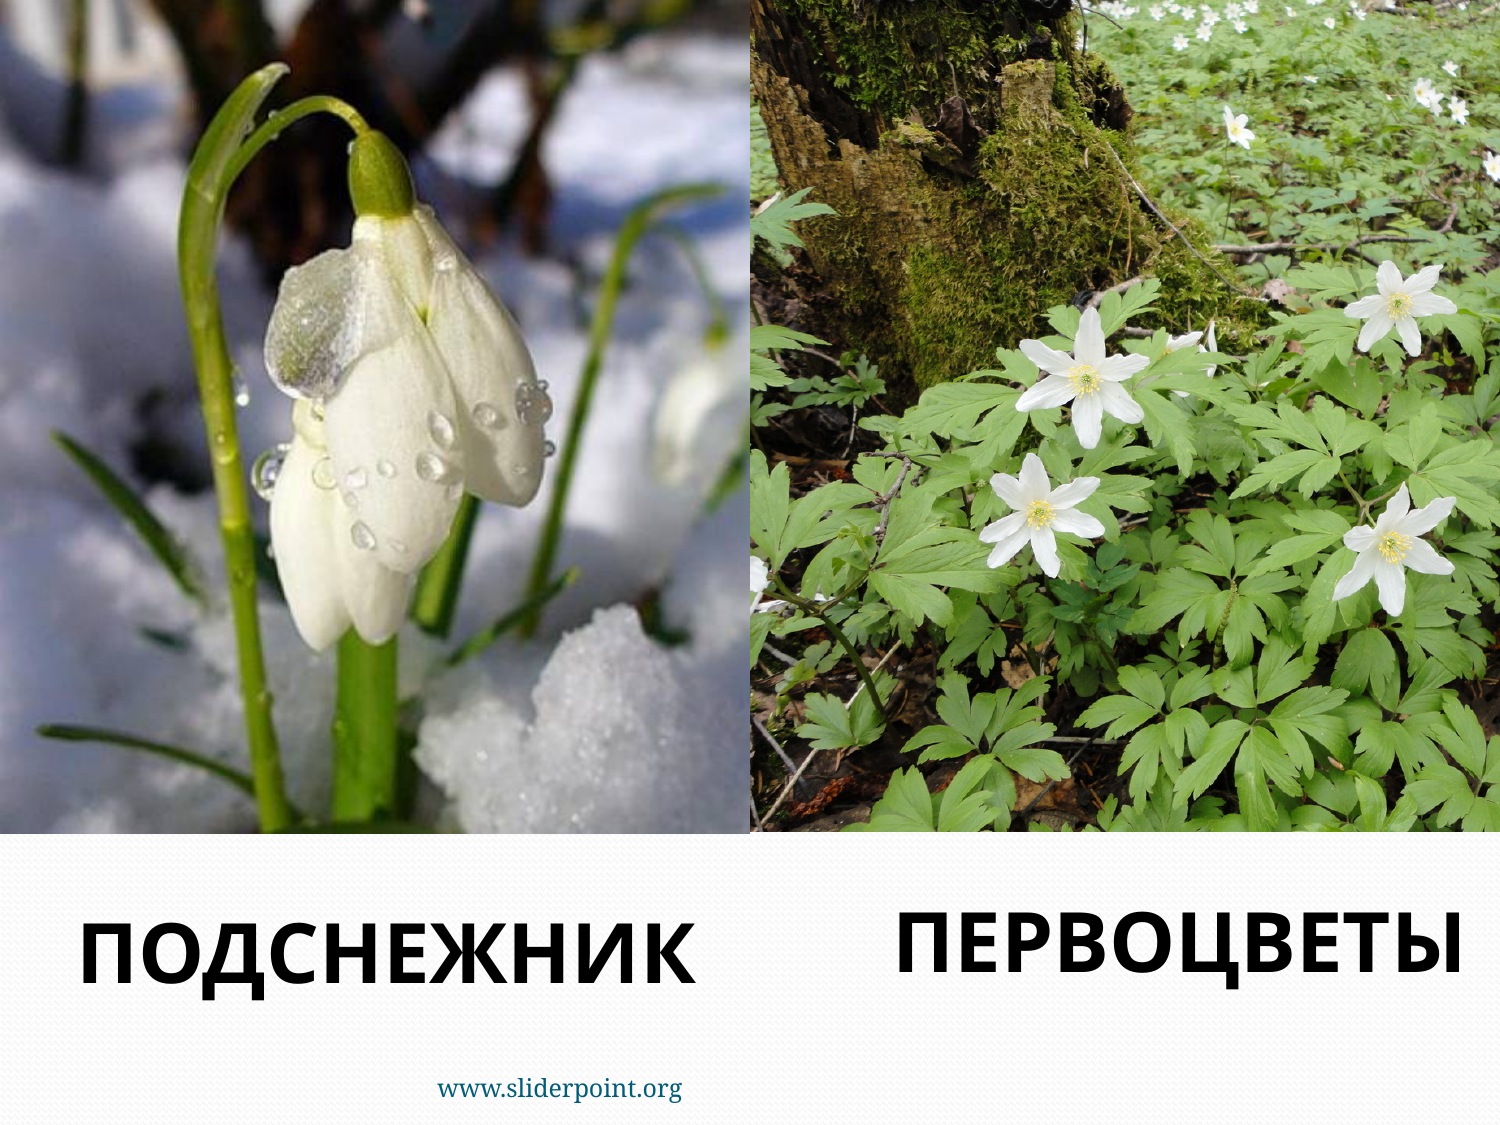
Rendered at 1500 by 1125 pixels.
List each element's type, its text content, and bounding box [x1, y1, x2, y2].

footer www.sliderpoint.org [437, 1042, 988, 1103]
text_box ПЕРВОЦВЕТЫ [877, 881, 1482, 997]
picture [0, 0, 1500, 835]
text_box ПОДСНЕЖНИК [61, 893, 712, 1008]
